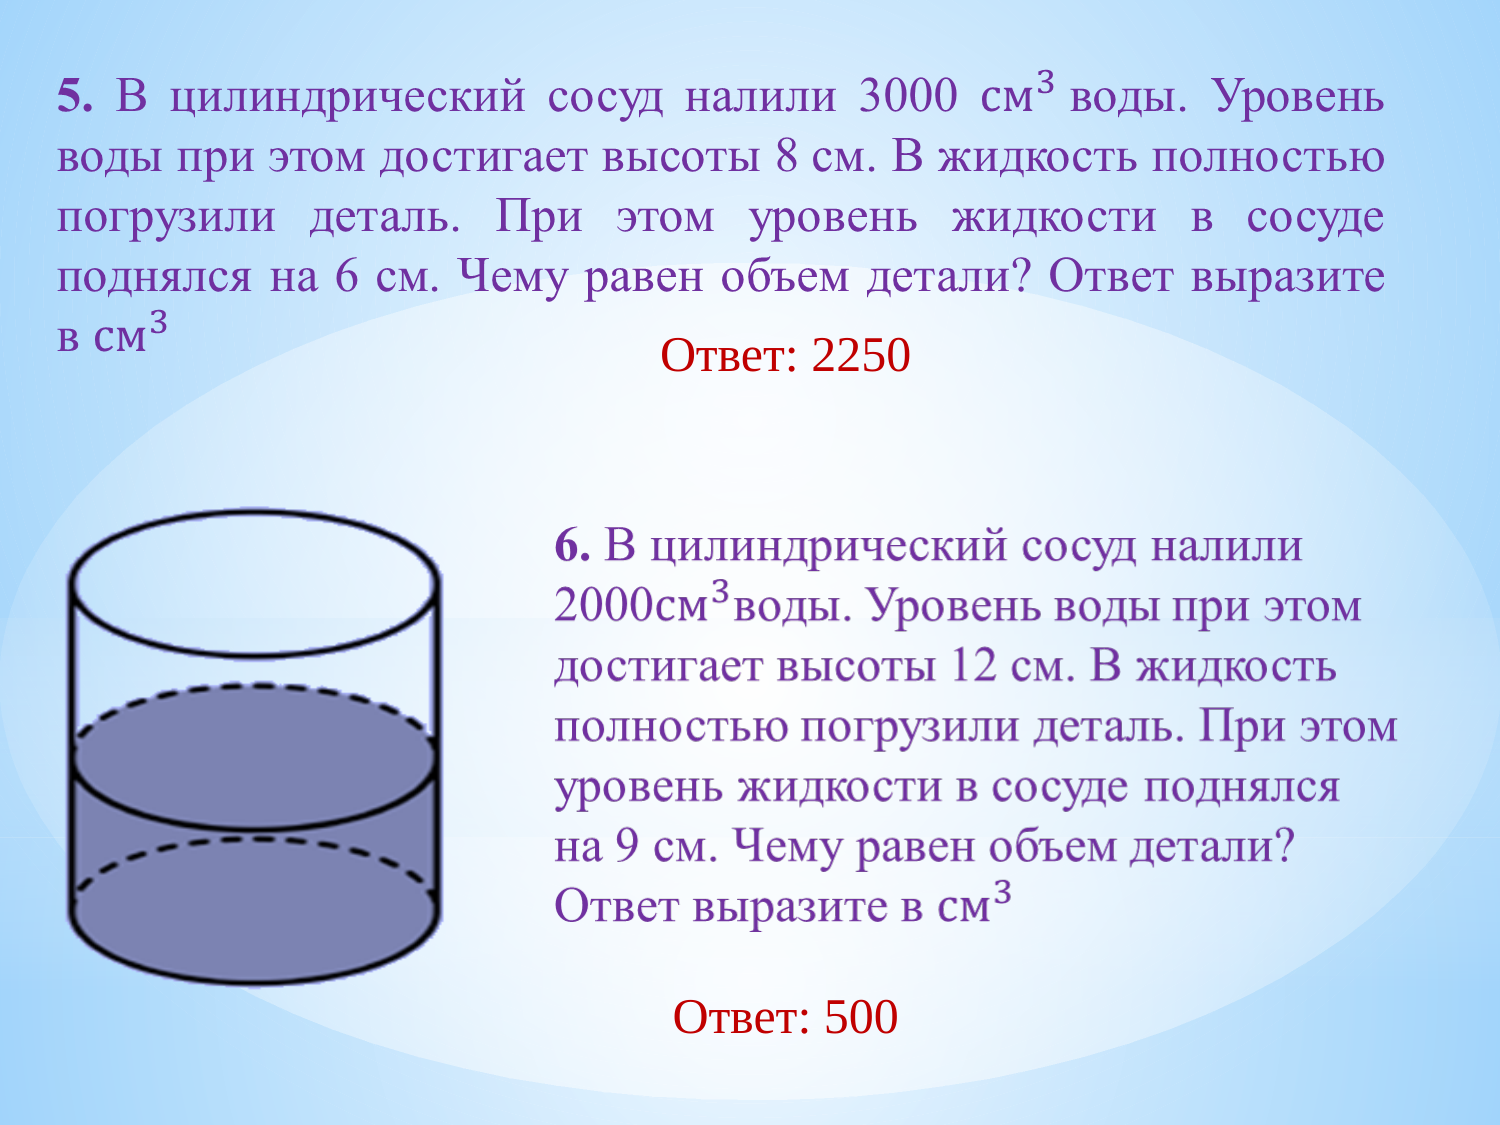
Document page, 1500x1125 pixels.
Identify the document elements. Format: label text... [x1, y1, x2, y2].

picture [42, 505, 469, 991]
text_box [539, 505, 1414, 945]
text_box Ответ: 500 [657, 976, 914, 1051]
text_box [41, 55, 1400, 374]
text_box Ответ: 2250 [645, 314, 927, 389]
